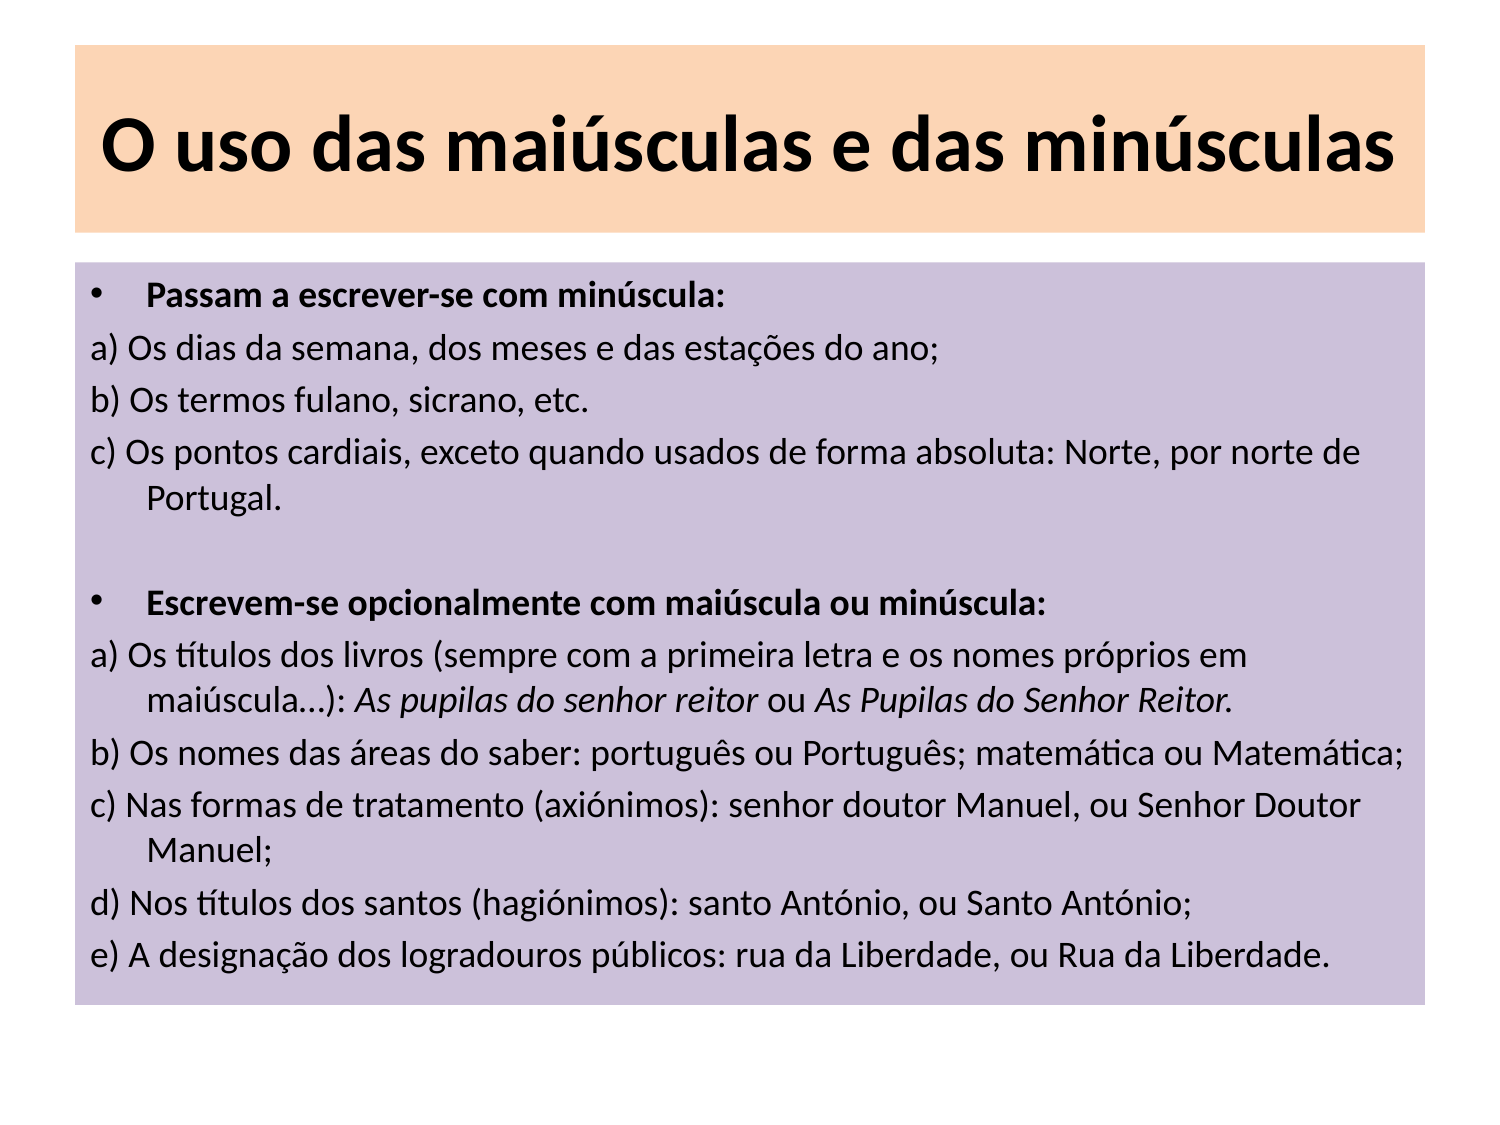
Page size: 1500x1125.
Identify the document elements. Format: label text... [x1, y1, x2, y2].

list Passam a escrever-se com minúscula: a) Os dias da semana, dos meses e das estações do ano; b) Os termos fulano, sicrano, etc. c) Os pontos cardiais, exceto quando usados de forma absoluta: Norte, por norte de Portugal. Escrevem-se opcionalmente com maiúscula ou minúscula: a) Os títulos dos livros (sempre com a primeira letra e os nomes próprios em maiúscula…): As pupilas do senhor reitor ou As Pupilas do Senhor Reitor. b) Os nomes das áreas do saber: português ou Português; matemática ou Matemática; c) Nas formas de tratamento (axiónimos): senhor doutor Manuel, ou Senhor Doutor Manuel; d) Nos títulos dos santos (hagiónimos): santo António, ou Santo António; e) A designação dos logradouros públicos: rua da Liberdade, ou Rua da Liberdade. [75, 262, 1425, 1005]
title O uso das maiúsculas e das minúsculas [75, 45, 1425, 233]
